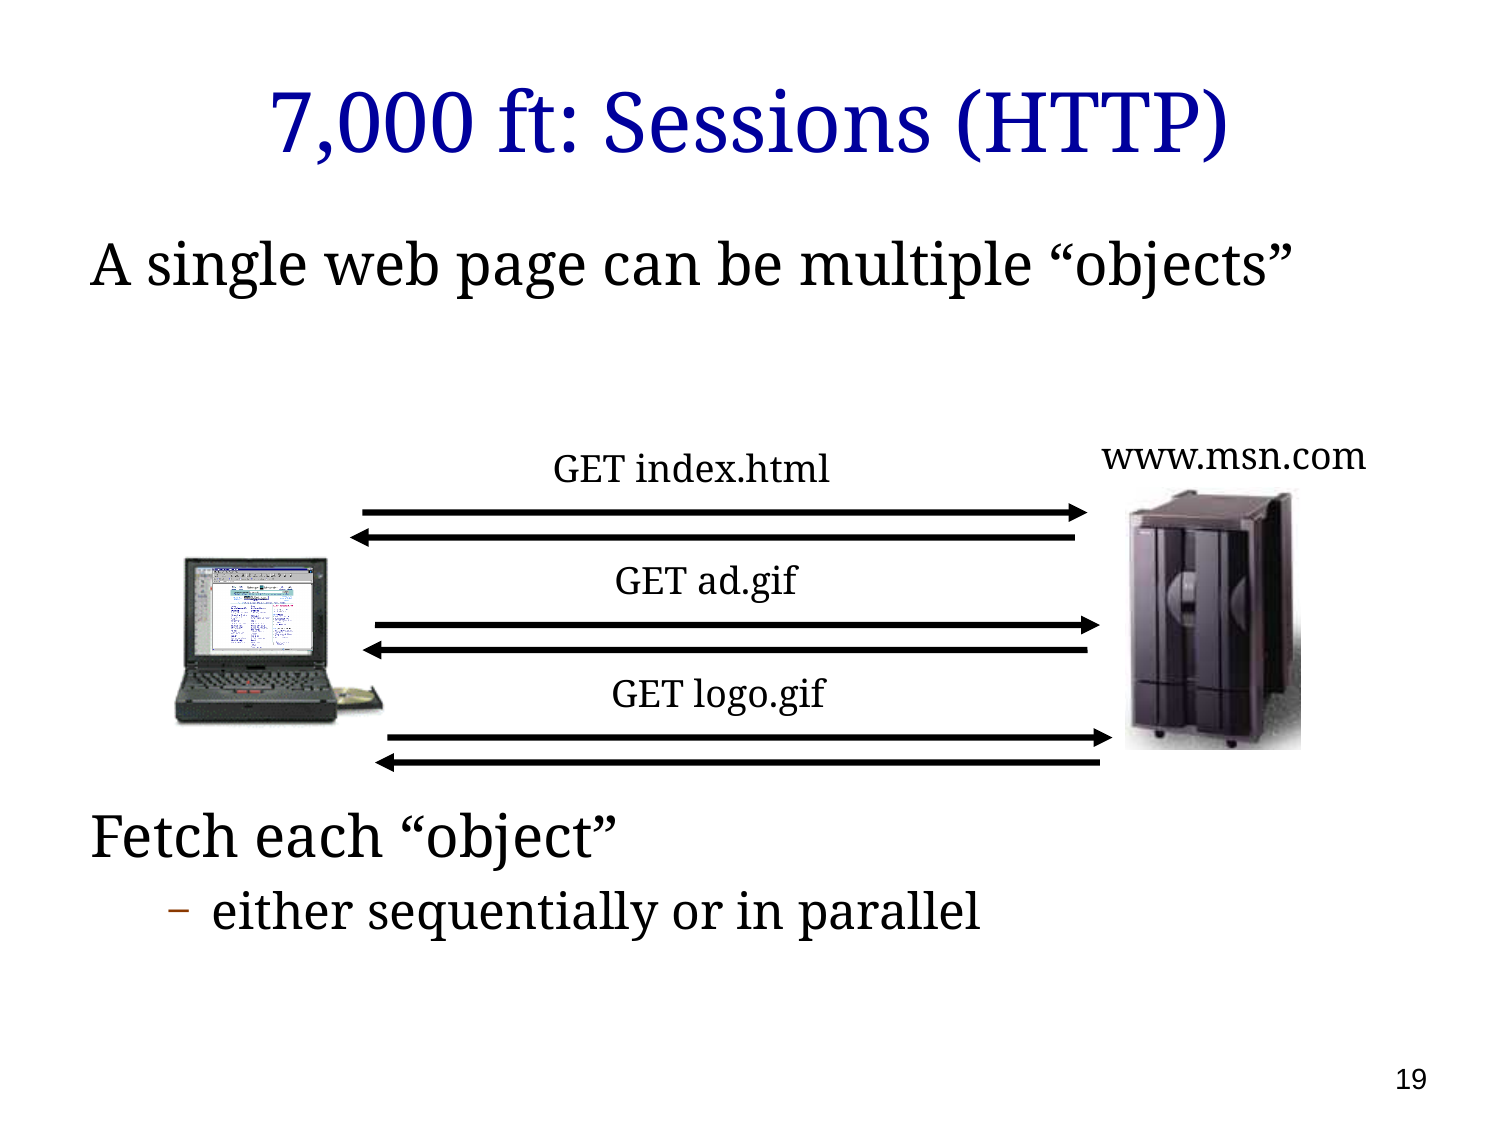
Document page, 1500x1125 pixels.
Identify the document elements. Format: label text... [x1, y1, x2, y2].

text_box [362, 506, 1088, 519]
slide_number 19 [1092, 1024, 1443, 1103]
text_box www.msn.com [1086, 424, 1383, 485]
text_box [403, 731, 1113, 744]
text_box [375, 756, 1100, 769]
text_box [404, 618, 1100, 632]
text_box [162, 546, 400, 738]
text_box GET ad.gif [599, 549, 812, 610]
text_box [349, 531, 1075, 544]
list A single web page can be multiple “objects” Fetch each “object” either sequentially or in parallel [74, 219, 1426, 963]
text_box GET logo.gif [596, 662, 840, 723]
text_box GET index.html [537, 437, 846, 498]
title 7,000 ft: Sessions (HTTP) [74, 47, 1426, 191]
picture [1124, 487, 1303, 753]
